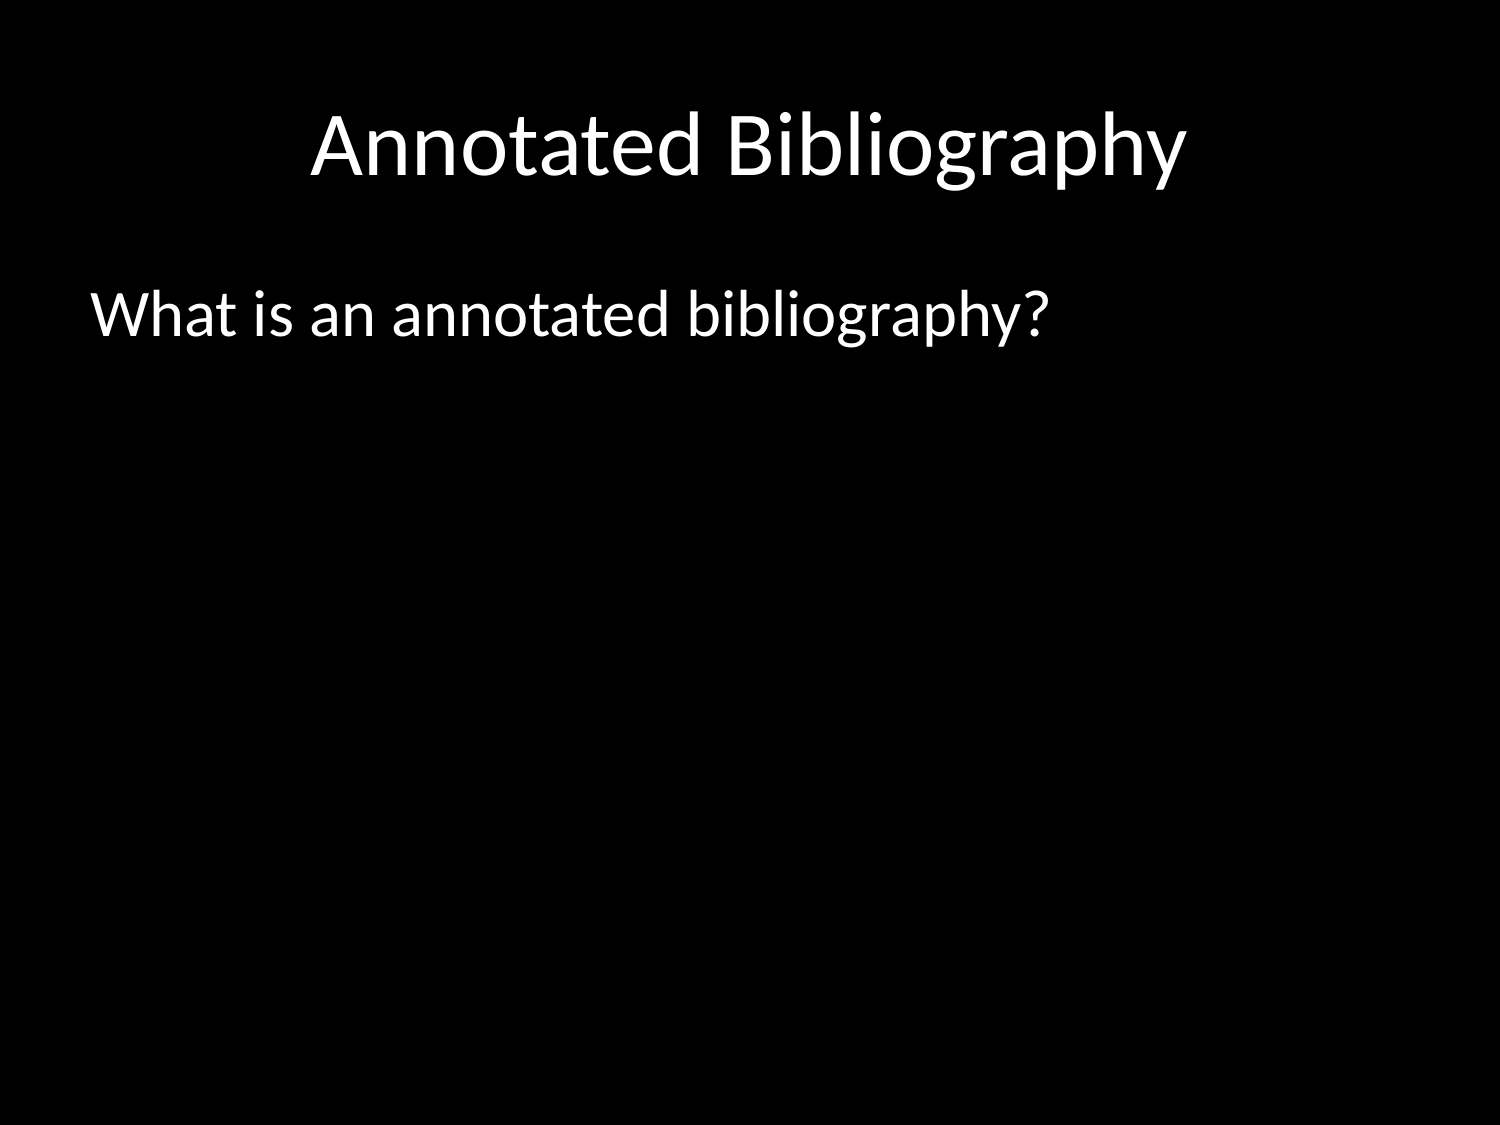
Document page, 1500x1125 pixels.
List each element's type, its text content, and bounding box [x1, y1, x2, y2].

list What is an annotated bibliography? [75, 262, 1425, 1005]
title Annotated Bibliography [75, 45, 1425, 233]
